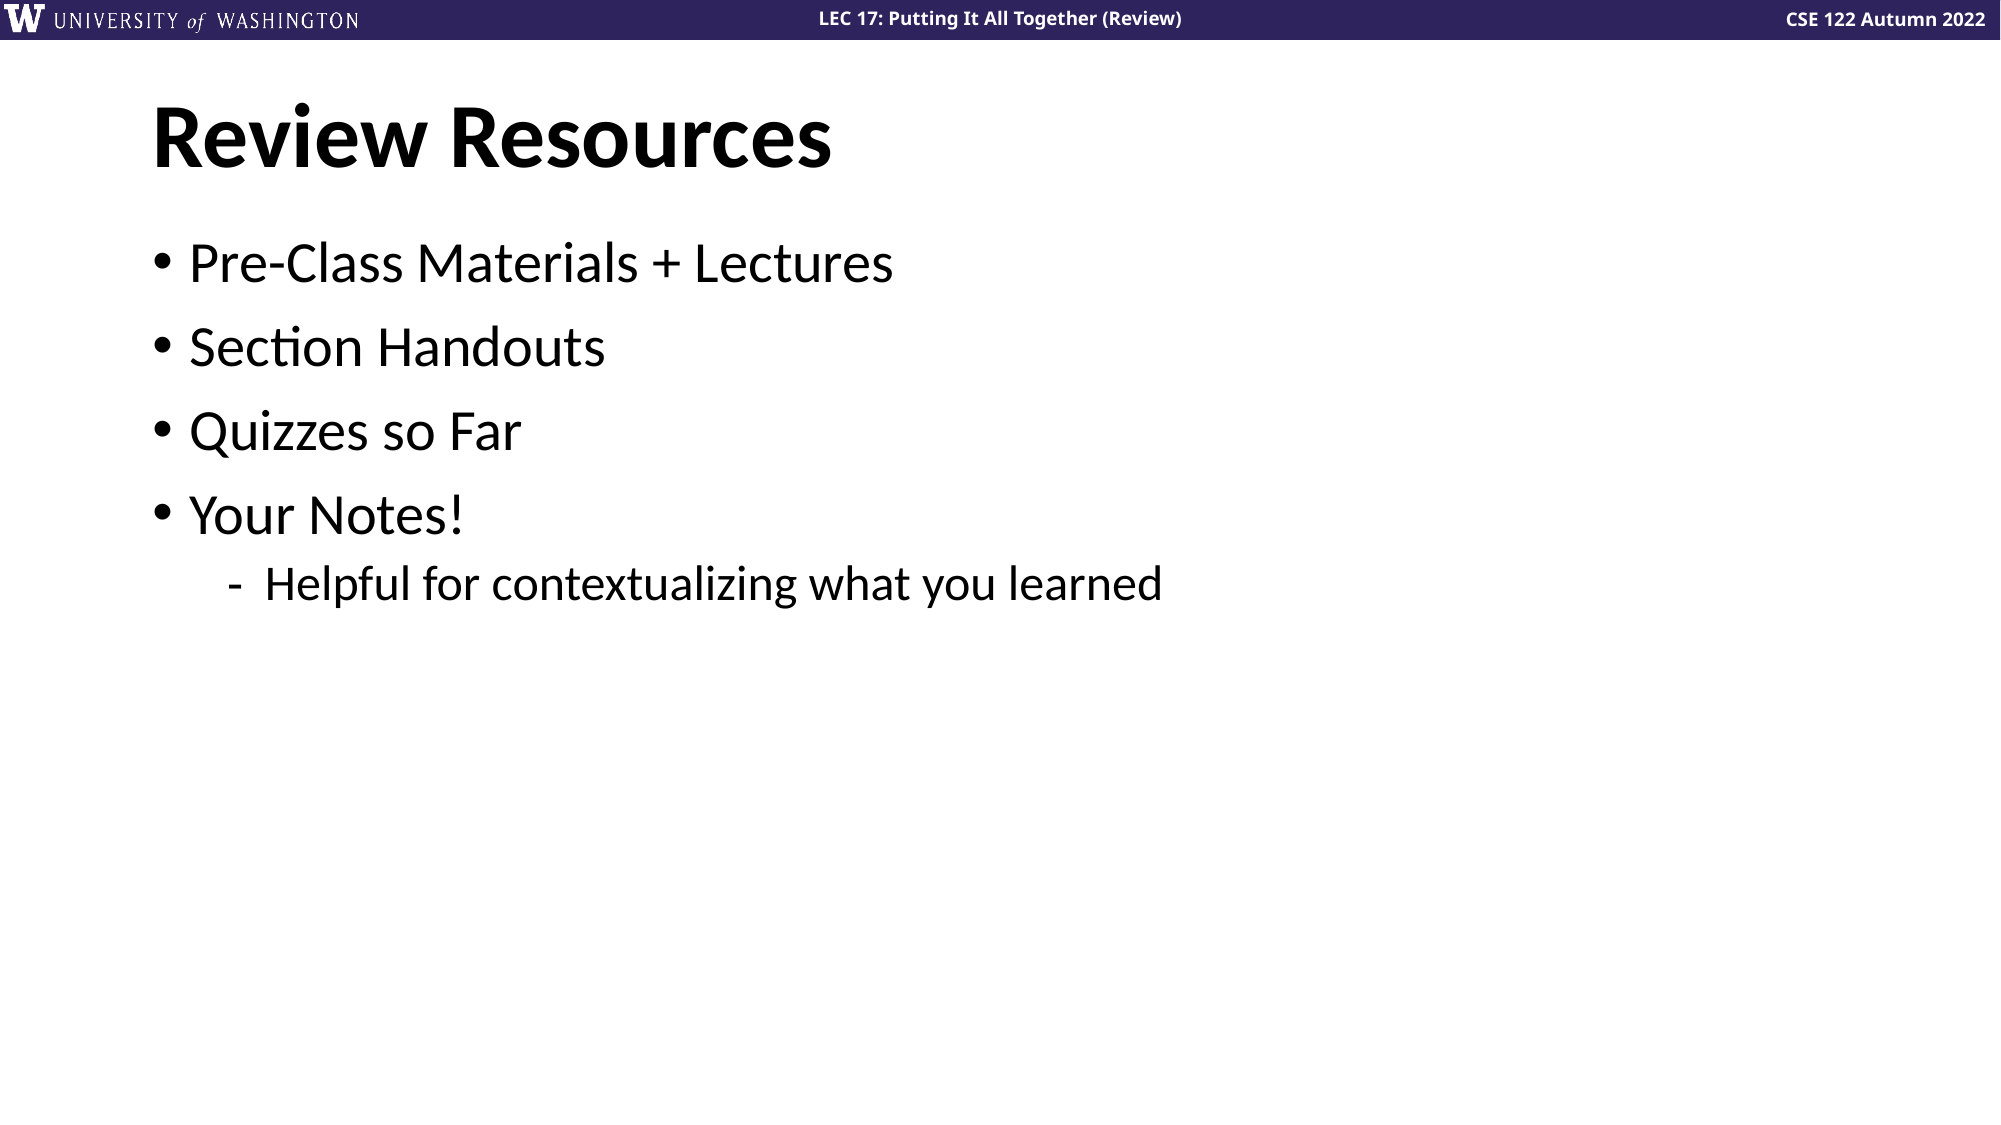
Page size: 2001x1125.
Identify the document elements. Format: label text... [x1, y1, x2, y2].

picture [4, 4, 358, 33]
title Review Resources [137, 74, 1863, 200]
list Pre-Class Materials + Lectures Section Handouts Quizzes so Far Your Notes! Helpful for contextualizing what you learned [137, 224, 1863, 1014]
